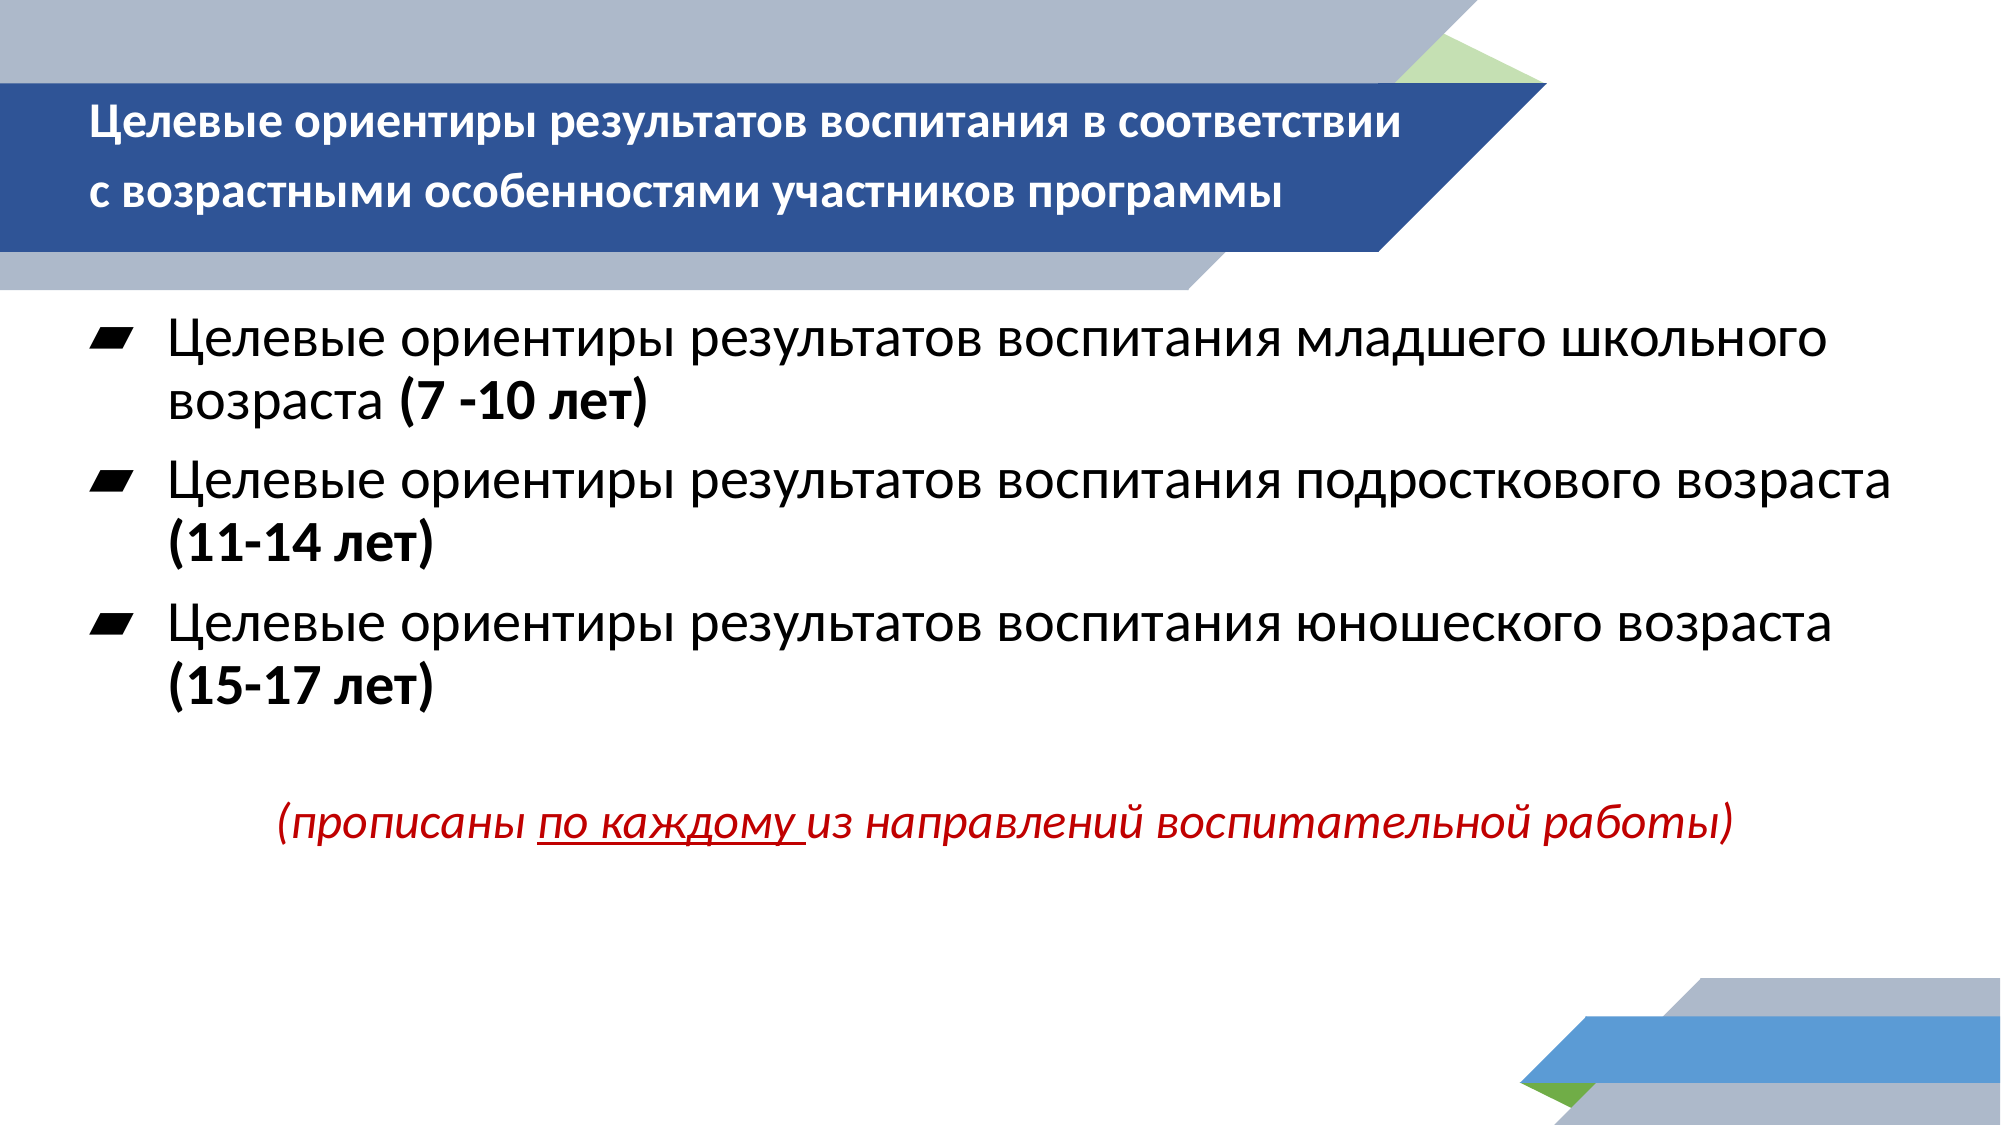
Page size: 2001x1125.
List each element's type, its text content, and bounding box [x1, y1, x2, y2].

list Целевые ориентиры результатов воспитания в соответствии с возрастными особенностями участников программы Целевые ориентиры результатов воспитания младшего школьного возраста (7 -10 лет) Целевые ориентиры результатов воспитания подросткового возраста (11-14 лет) Целевые ориентиры результатов воспитания юношеского возраста (15-17 лет) (прописаны по каждому из направлений воспитательной работы) [52, 79, 1936, 1125]
